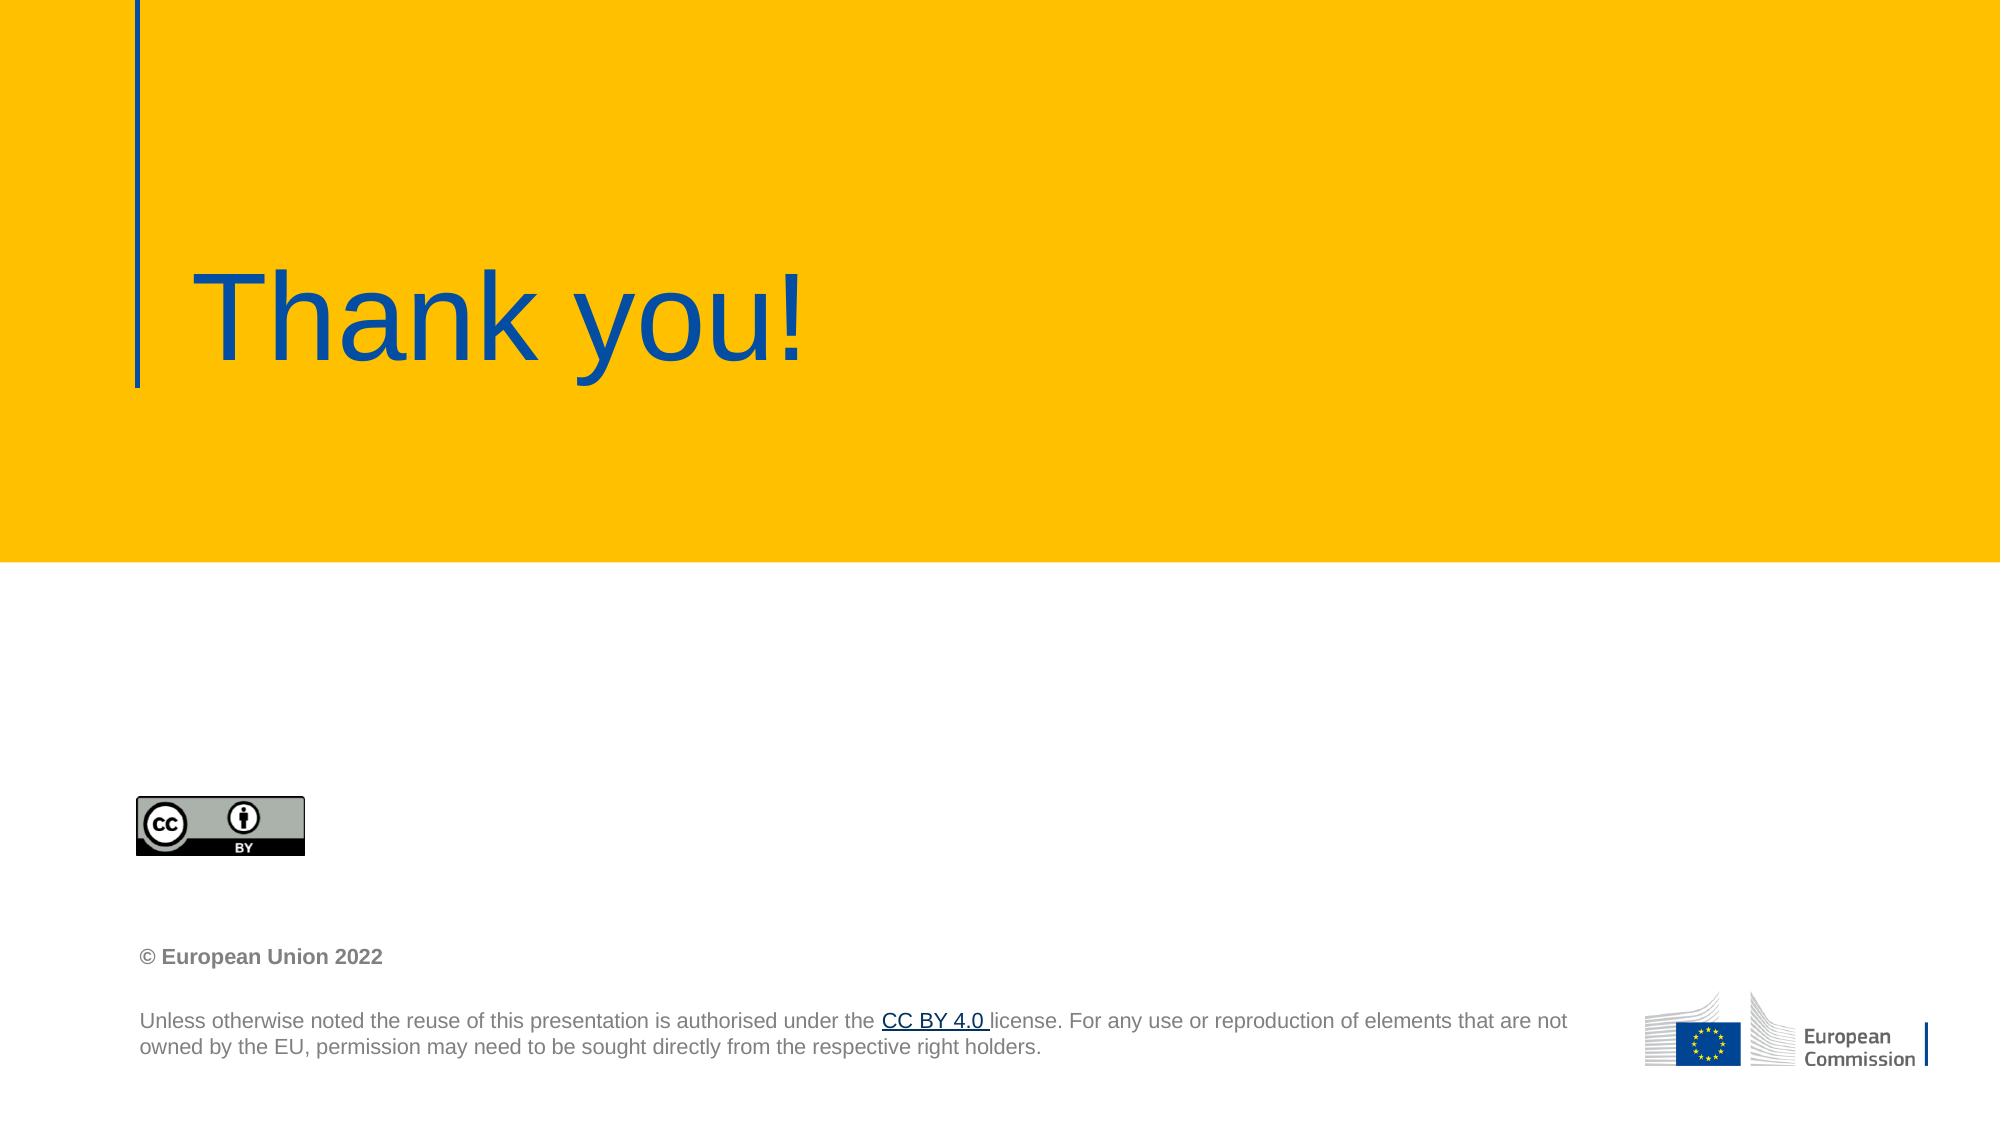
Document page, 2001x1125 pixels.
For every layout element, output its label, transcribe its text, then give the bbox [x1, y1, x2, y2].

picture [1645, 991, 1928, 1066]
title Thank you! [176, 184, 1843, 388]
picture [136, 796, 305, 856]
subtitle © European Union 2022 Unless otherwise noted the reuse of this presentation is authorised under the CC BY 4.0 license. For any use or reproduction of elements that are not owned by the EU, permission may need to be sought directly from the respective right holders. [124, 762, 1592, 1067]
